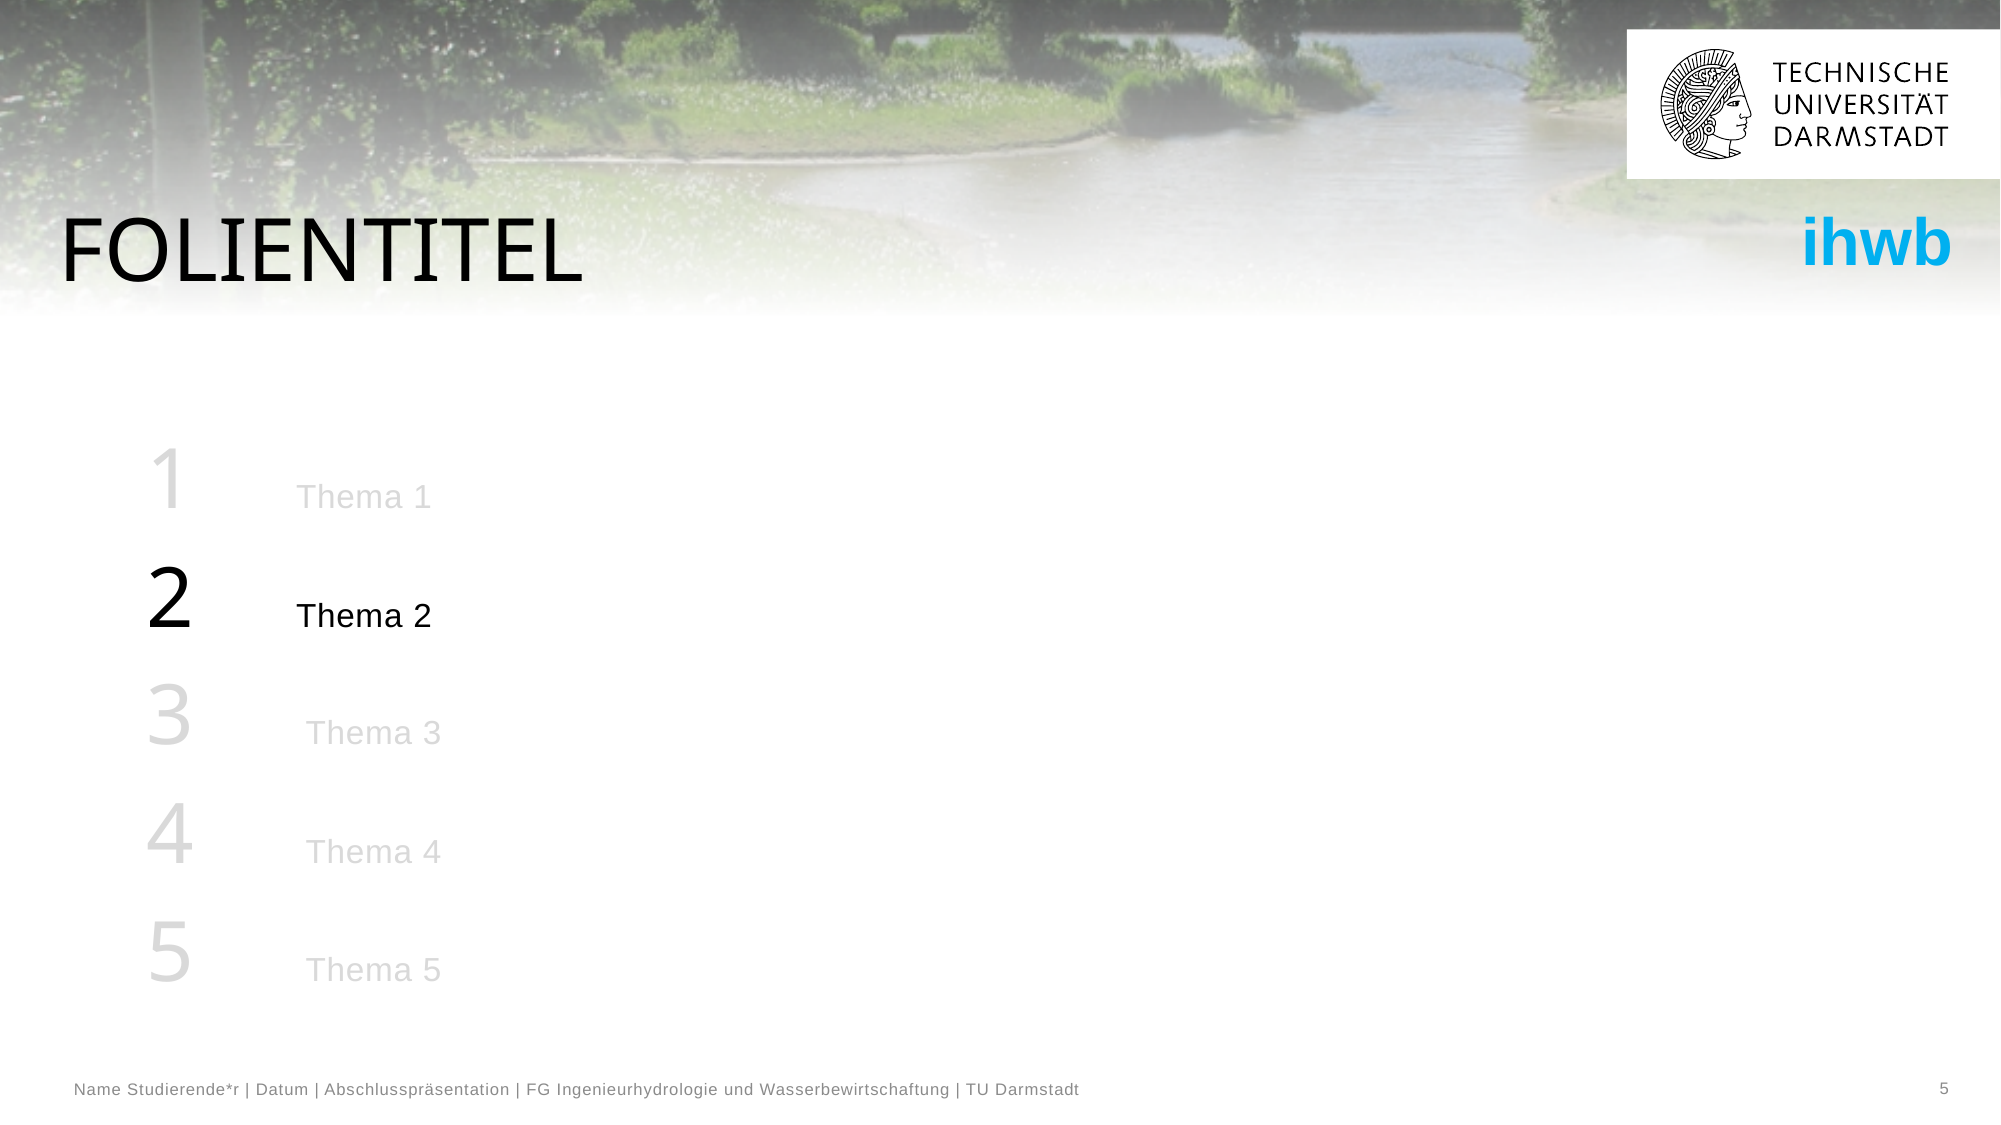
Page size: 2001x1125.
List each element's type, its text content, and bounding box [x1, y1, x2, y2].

text_box 4 Thema 4 [0, 791, 941, 882]
slide_number 5 [1708, 1075, 1949, 1106]
picture [0, 0, 2001, 386]
text_box 2 Thema 2 [0, 555, 815, 646]
text_box 3 Thema 3 [0, 673, 815, 764]
title FolienTitel [59, 120, 1532, 298]
text_box 1 Thema 1 [0, 436, 815, 527]
text_box 5 Thema 5 [0, 909, 815, 1000]
